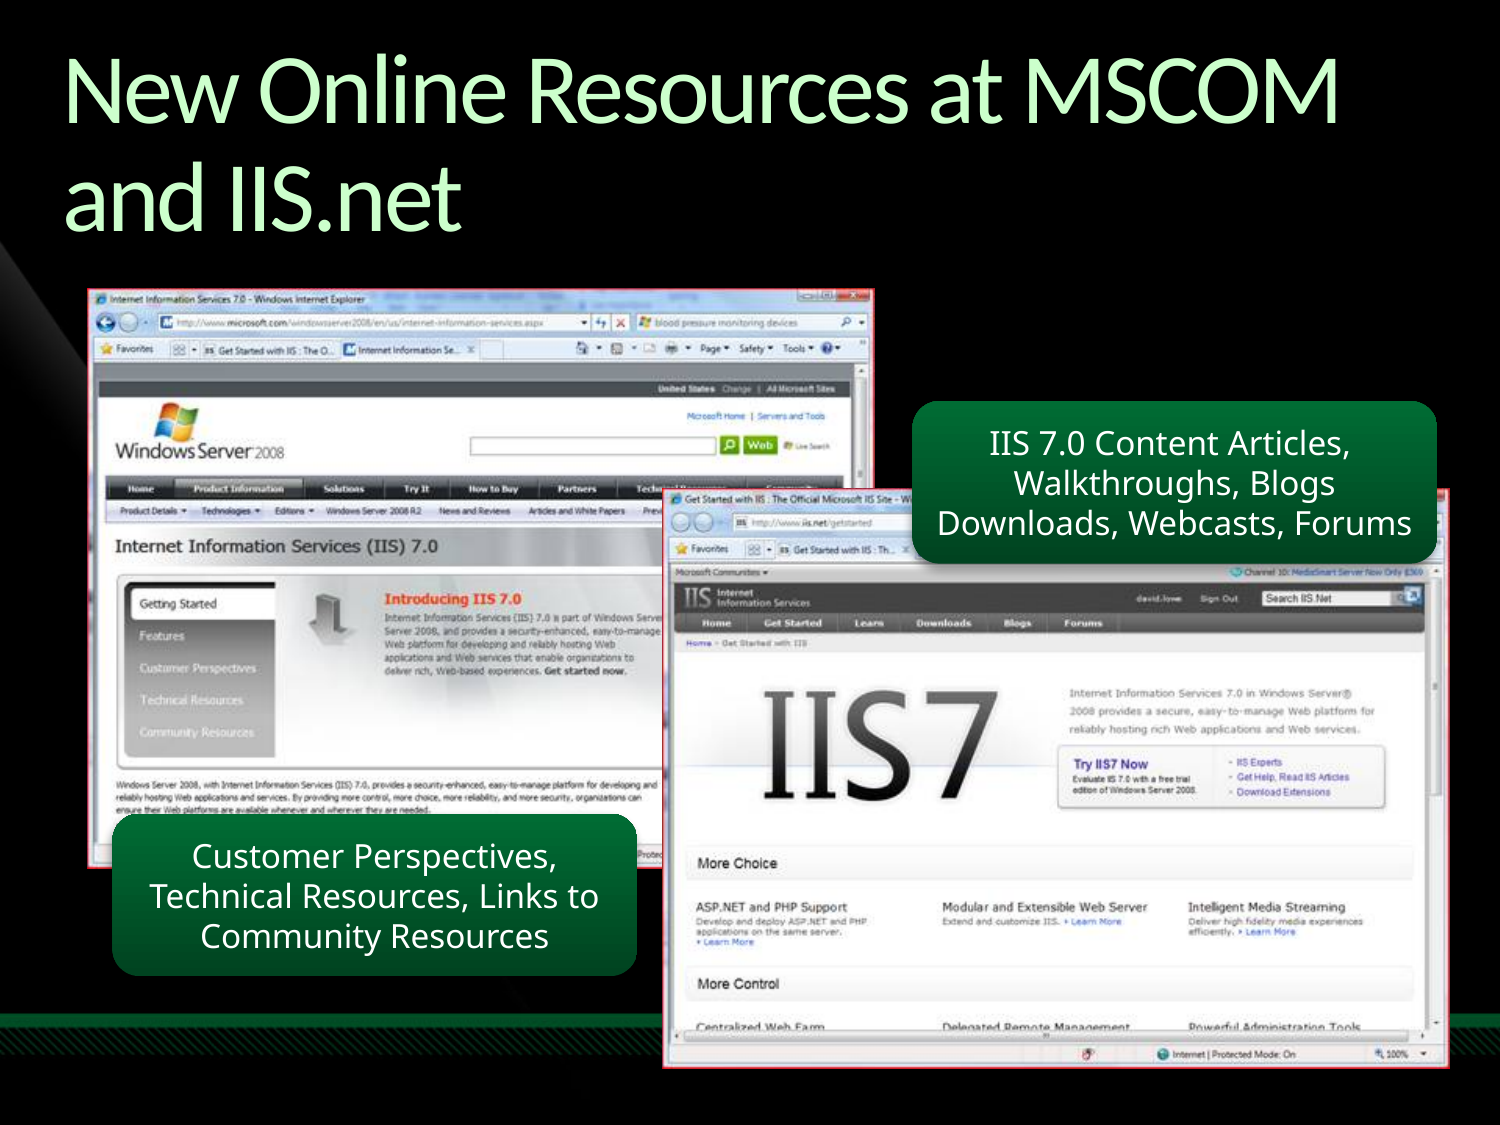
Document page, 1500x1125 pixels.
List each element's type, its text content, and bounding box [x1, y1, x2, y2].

title New Online Resources at MSCOM and IIS.net [62, 37, 1438, 147]
text_box Customer Perspectives, Technical Resources, Links to Community Resources [112, 881, 638, 977]
text_box IIS 7.0 Content Articles, Walkthroughs, Blogs Downloads, Webcasts, Forums [912, 401, 1438, 488]
picture [0, 0, 1500, 1125]
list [87, 288, 876, 869]
